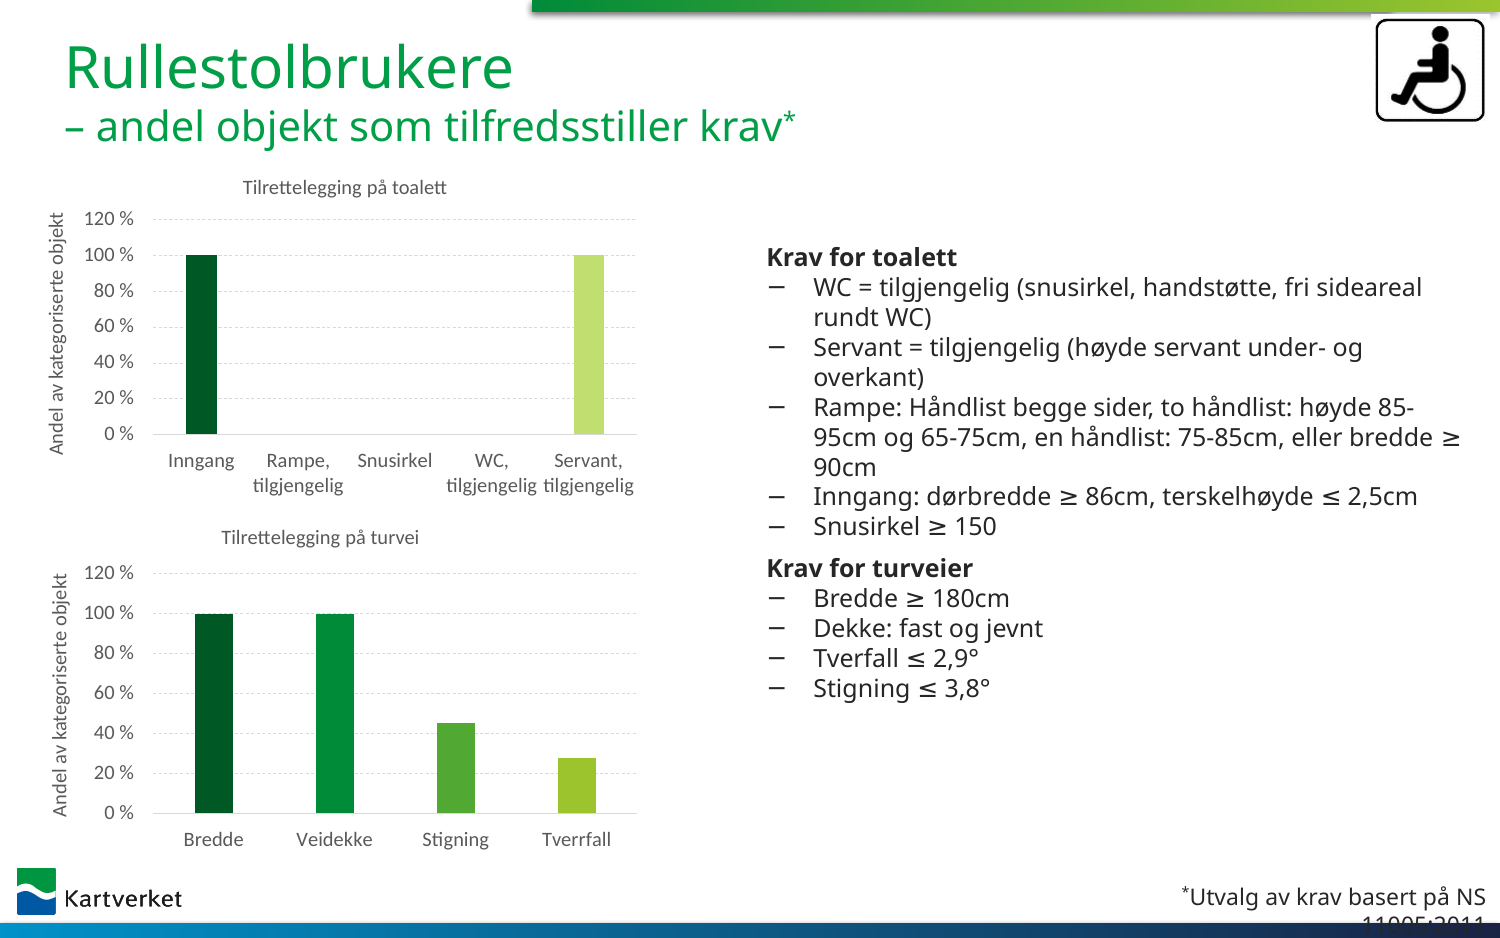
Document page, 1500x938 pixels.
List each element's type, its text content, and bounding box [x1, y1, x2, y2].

picture [1371, 13, 1491, 127]
picture [41, 166, 650, 505]
text_box Krav for turveier Bredde ≥ 180cm Dekke: fast og jevnt Tverfall ≤ 2,9° Stigning ≤ 3,8° [751, 545, 1483, 710]
text_box *Utvalg av krav basert på NS 11005:2011 [1068, 873, 1500, 938]
text_box Rullestolbrukere – andel objekt som tilfredsstiller krav* [49, 14, 1431, 158]
text_box Krav for toalett WC = tilgjengelig (snusirkel, handstøtte, fri sideareal rundt WC) Servant = tilgjengelig (høyde servant under- og overkant) Rampe: Håndlist begge sider, to håndlist: høyde 85-95cm og 65-75cm, en håndlist: 75-85cm, eller bredde ≥ 90cm Inngang: dørbredde ≥ 86cm, terskelhøyde ≤ 2,5cm Snusirkel ≥ 150 [751, 234, 1483, 545]
picture [41, 520, 650, 859]
